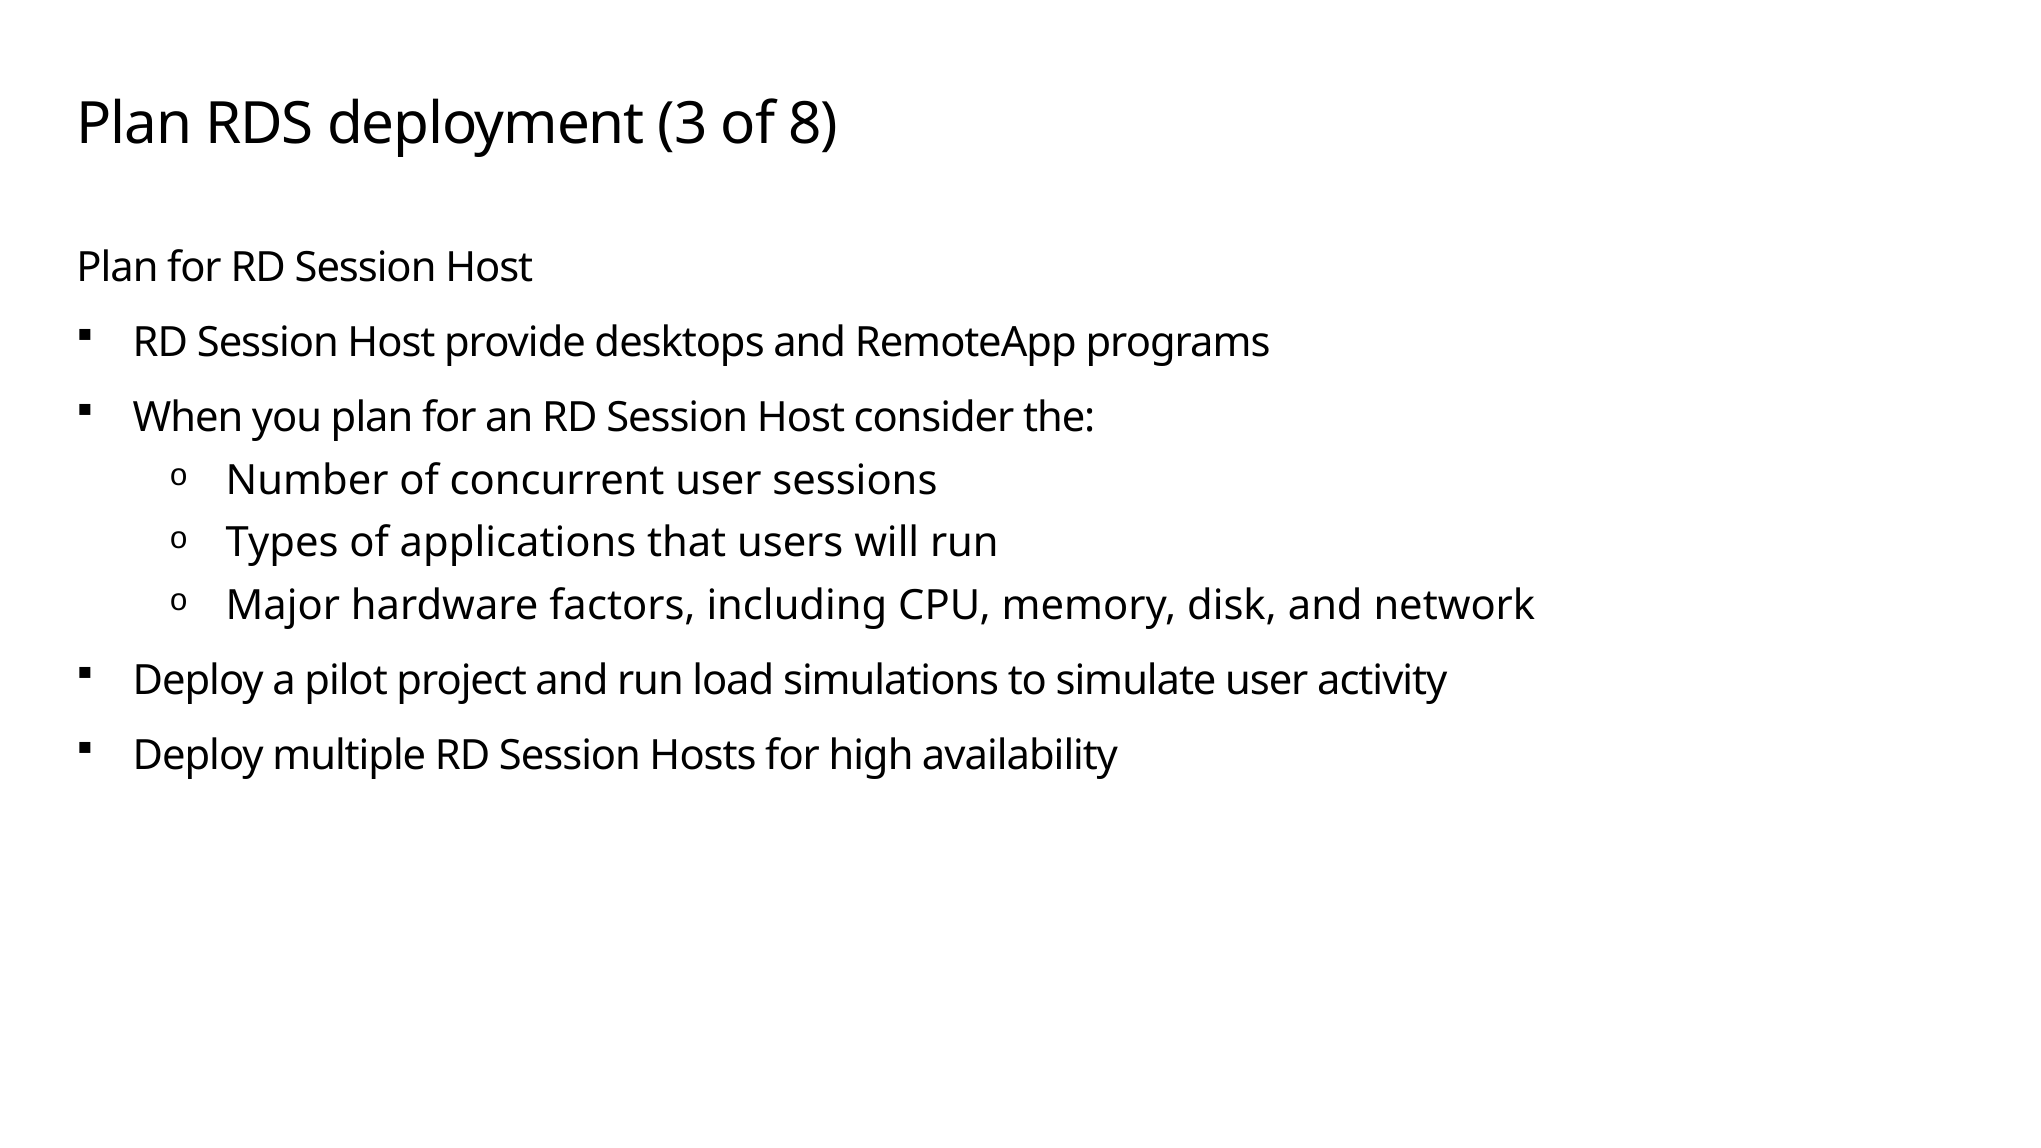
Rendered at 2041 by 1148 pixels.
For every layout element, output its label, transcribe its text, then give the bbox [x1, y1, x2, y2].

title Plan RDS deployment (3 of 8) [76, 93, 1968, 161]
list Plan for RD Session Host RD Session Host provide desktops and RemoteApp programs When you plan for an RD Session Host consider the: Number of concurrent user sessions Types of applications that users will run Major hardware factors, including CPU, memory, disk, and network Deploy a pilot project and run load simulations to simulate user activity Deploy multiple RD Session Hosts for high availability [76, 240, 1968, 1074]
